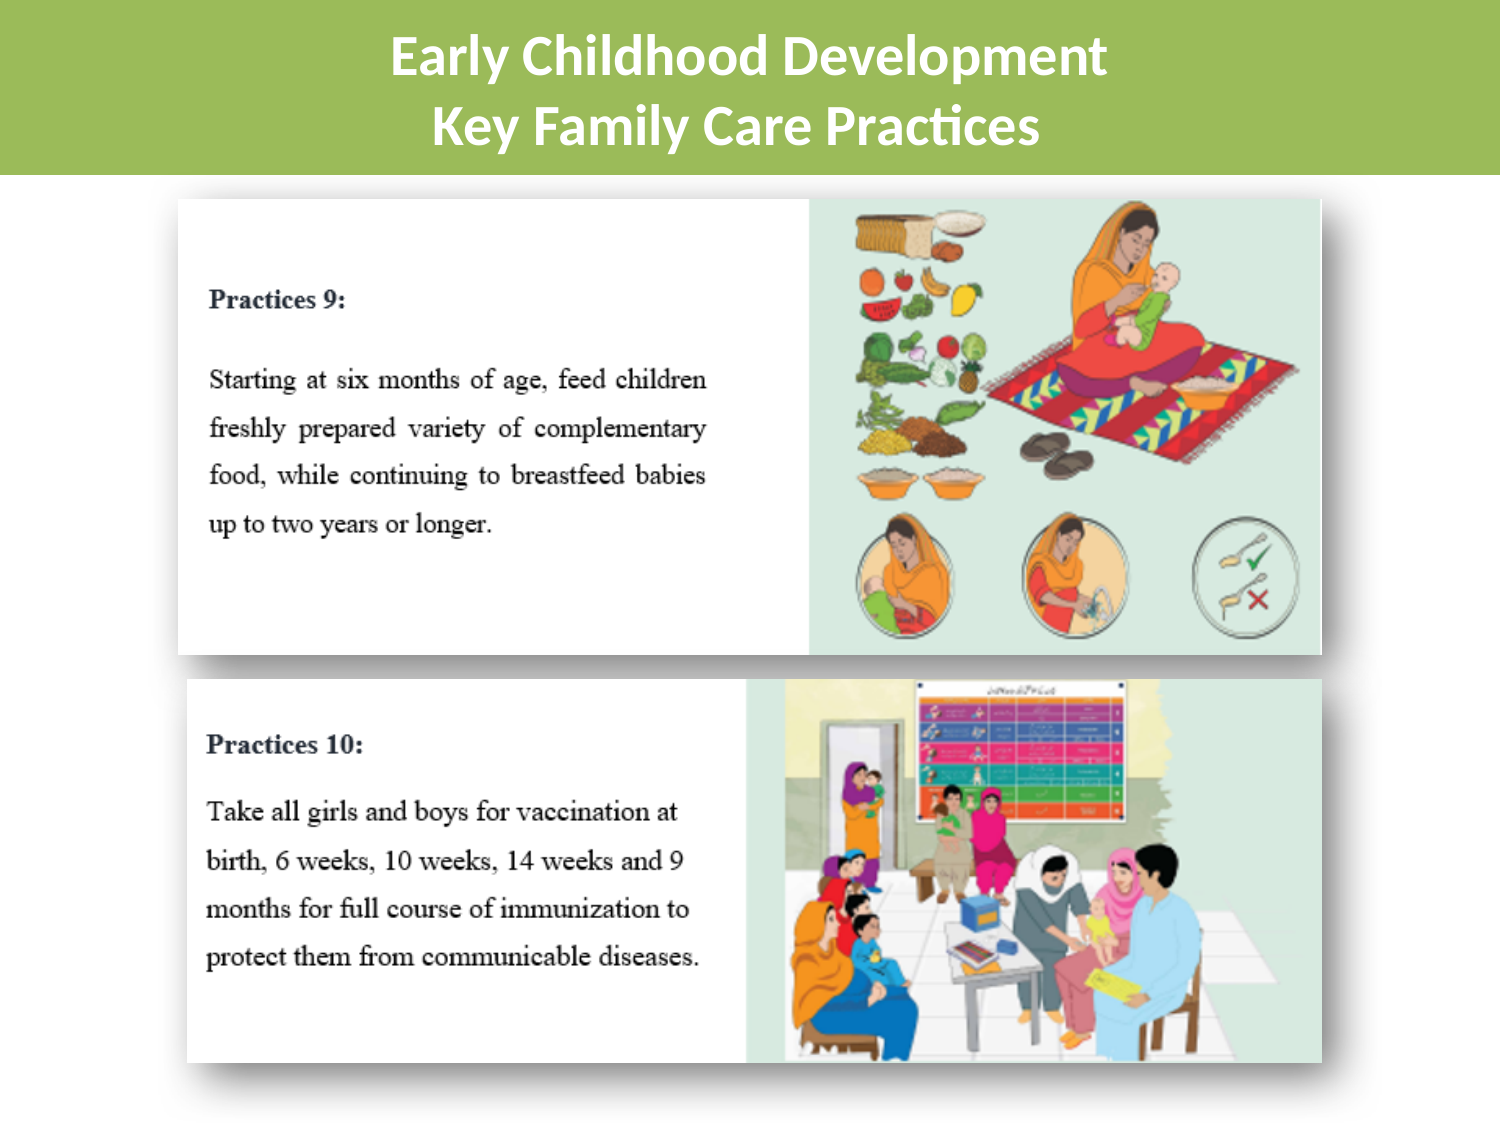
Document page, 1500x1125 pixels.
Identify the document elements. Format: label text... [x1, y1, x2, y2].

text_box Early Childhood Development Key Family Care Practices [0, 0, 1500, 175]
picture [177, 199, 1323, 655]
picture [187, 679, 1323, 1063]
